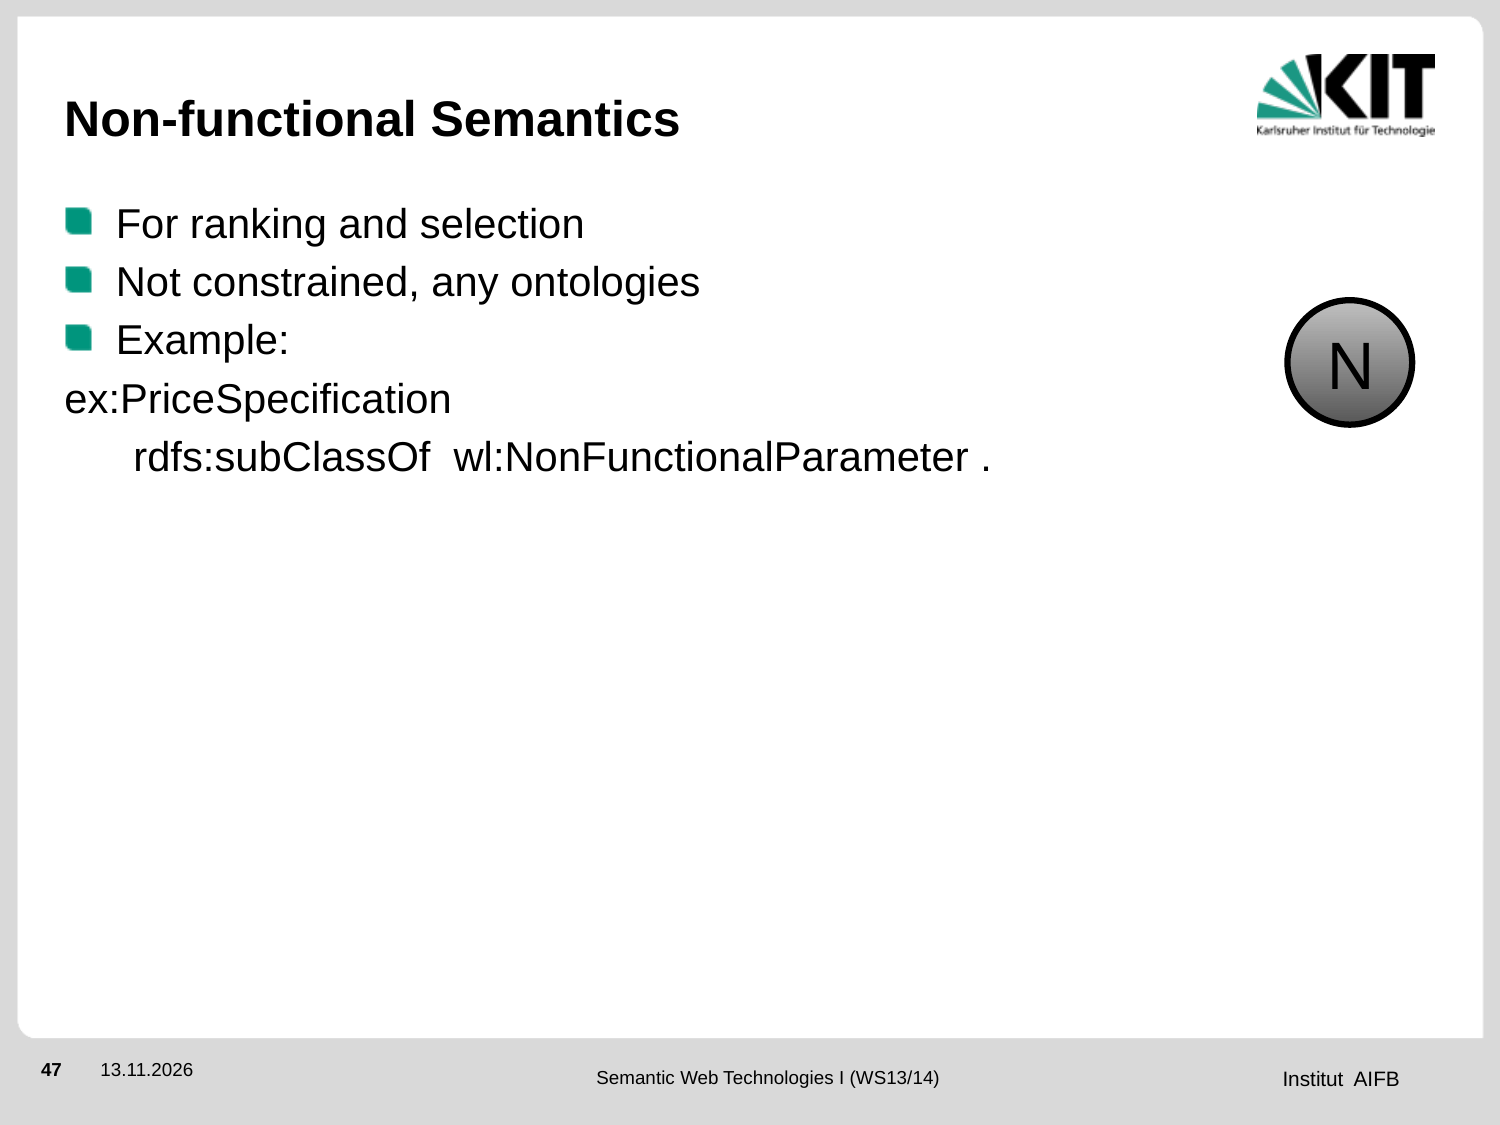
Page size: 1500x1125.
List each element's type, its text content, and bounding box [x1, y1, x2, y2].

list For ranking and selection Not constrained, any ontologies Example: ex:PriceSpecification rdfs:subClassOf wl:NonFunctionalParameter . [64, 196, 1436, 1000]
picture [0, 0, 1500, 1125]
title Non-functional Semantics [64, 54, 1198, 147]
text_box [1287, 299, 1413, 425]
